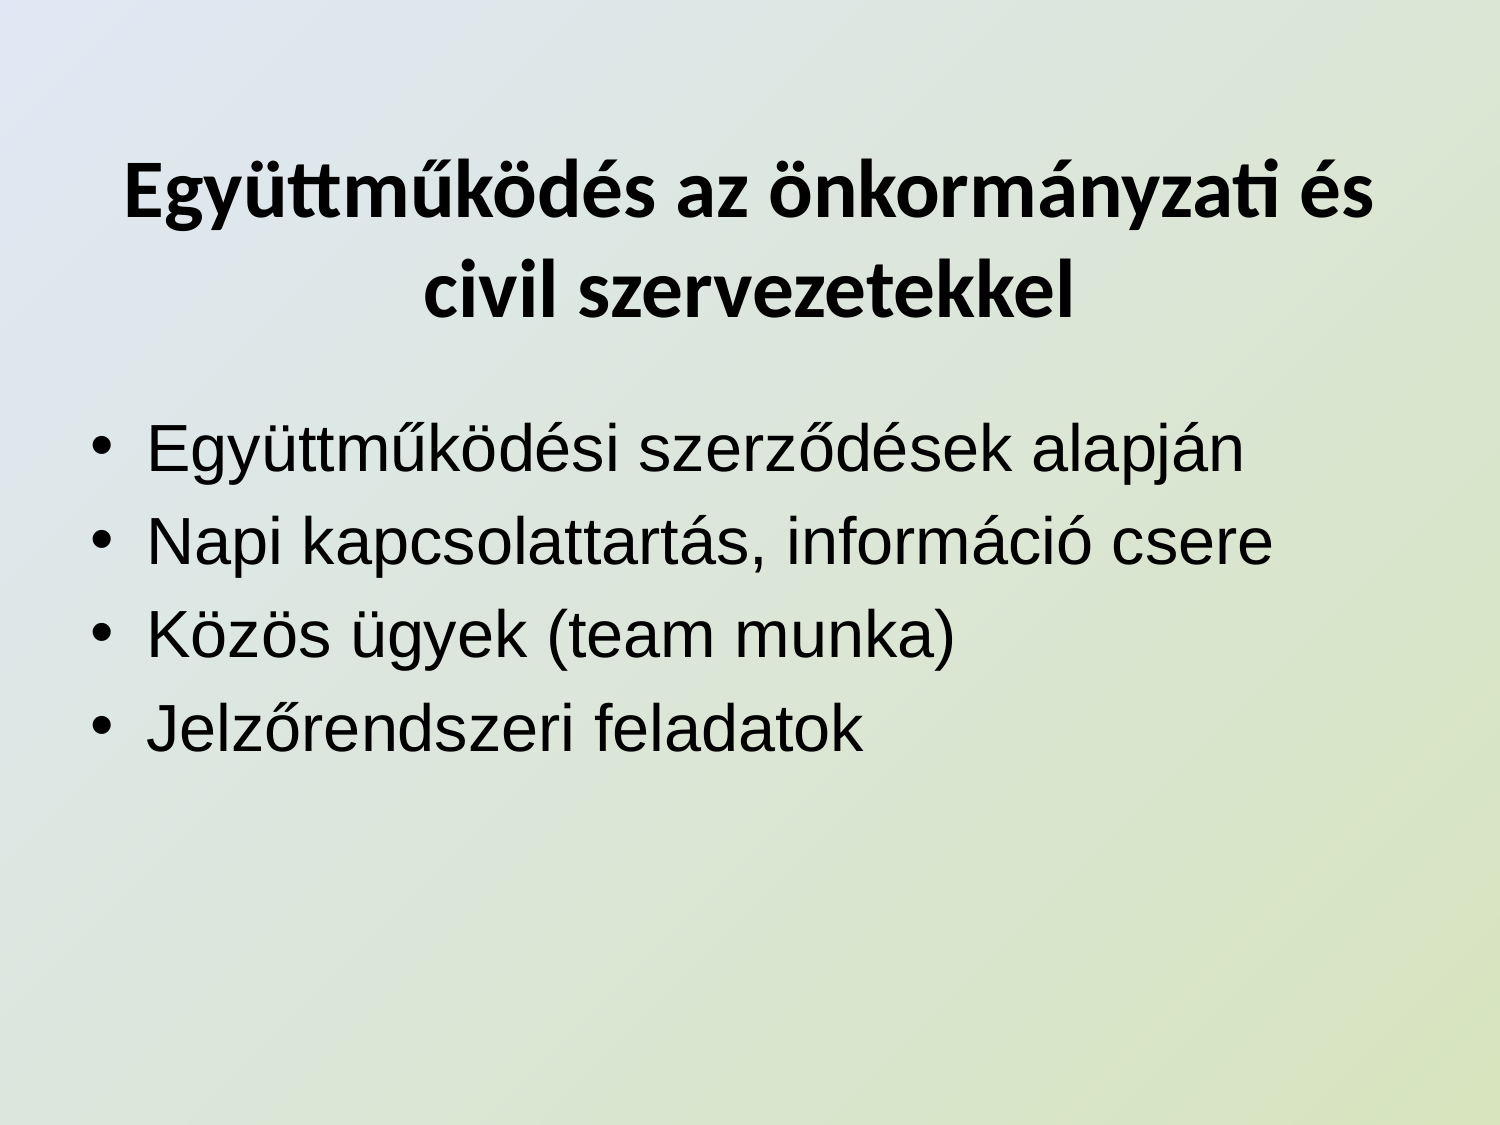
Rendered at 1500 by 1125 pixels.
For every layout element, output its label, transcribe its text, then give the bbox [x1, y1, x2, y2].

title Együttműködés az önkormányzati és civil szervezetekkel [74, 89, 1426, 280]
list Együttműködési szerződések alapján Napi kapcsolattartás, információ csere Közös ügyek (team munka) Jelzőrendszeri feladatok [74, 396, 1426, 1006]
